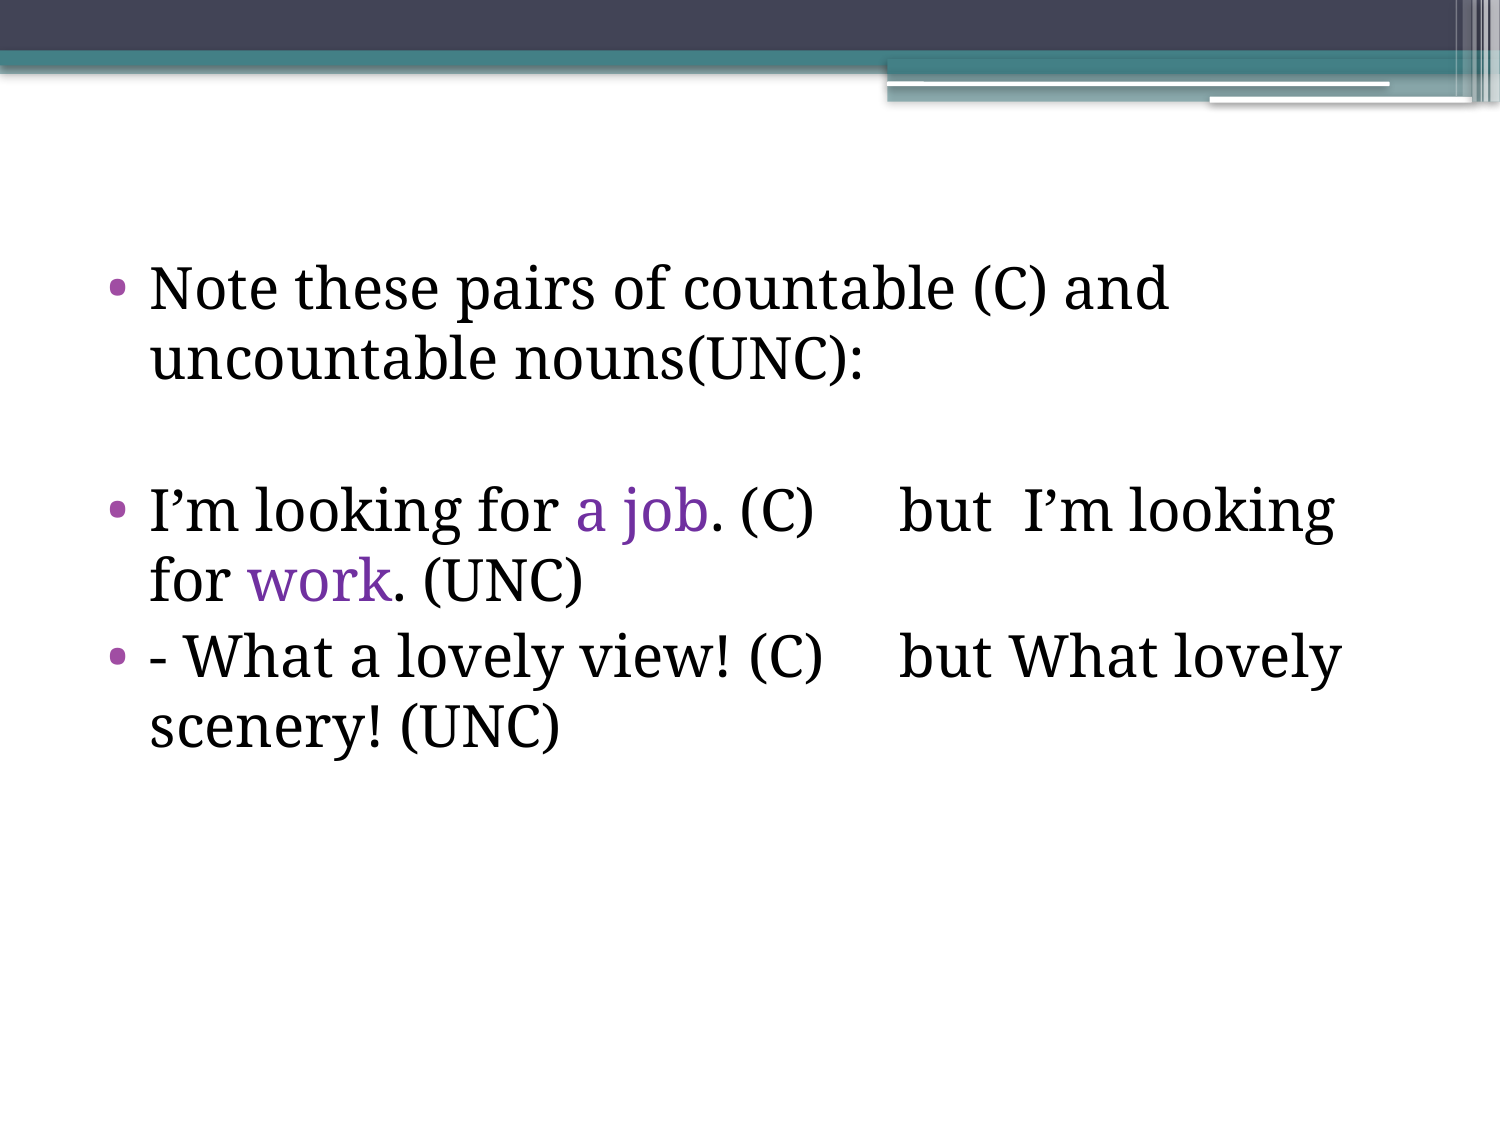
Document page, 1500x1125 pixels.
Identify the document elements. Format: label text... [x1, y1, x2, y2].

list Note these pairs of countable (C) and uncountable nouns(UNC): I’m looking for a job. (C) but I’m looking for work. (UNC) - What a lovely view! (C) but What lovely scenery! (UNC) [75, 243, 1425, 1079]
